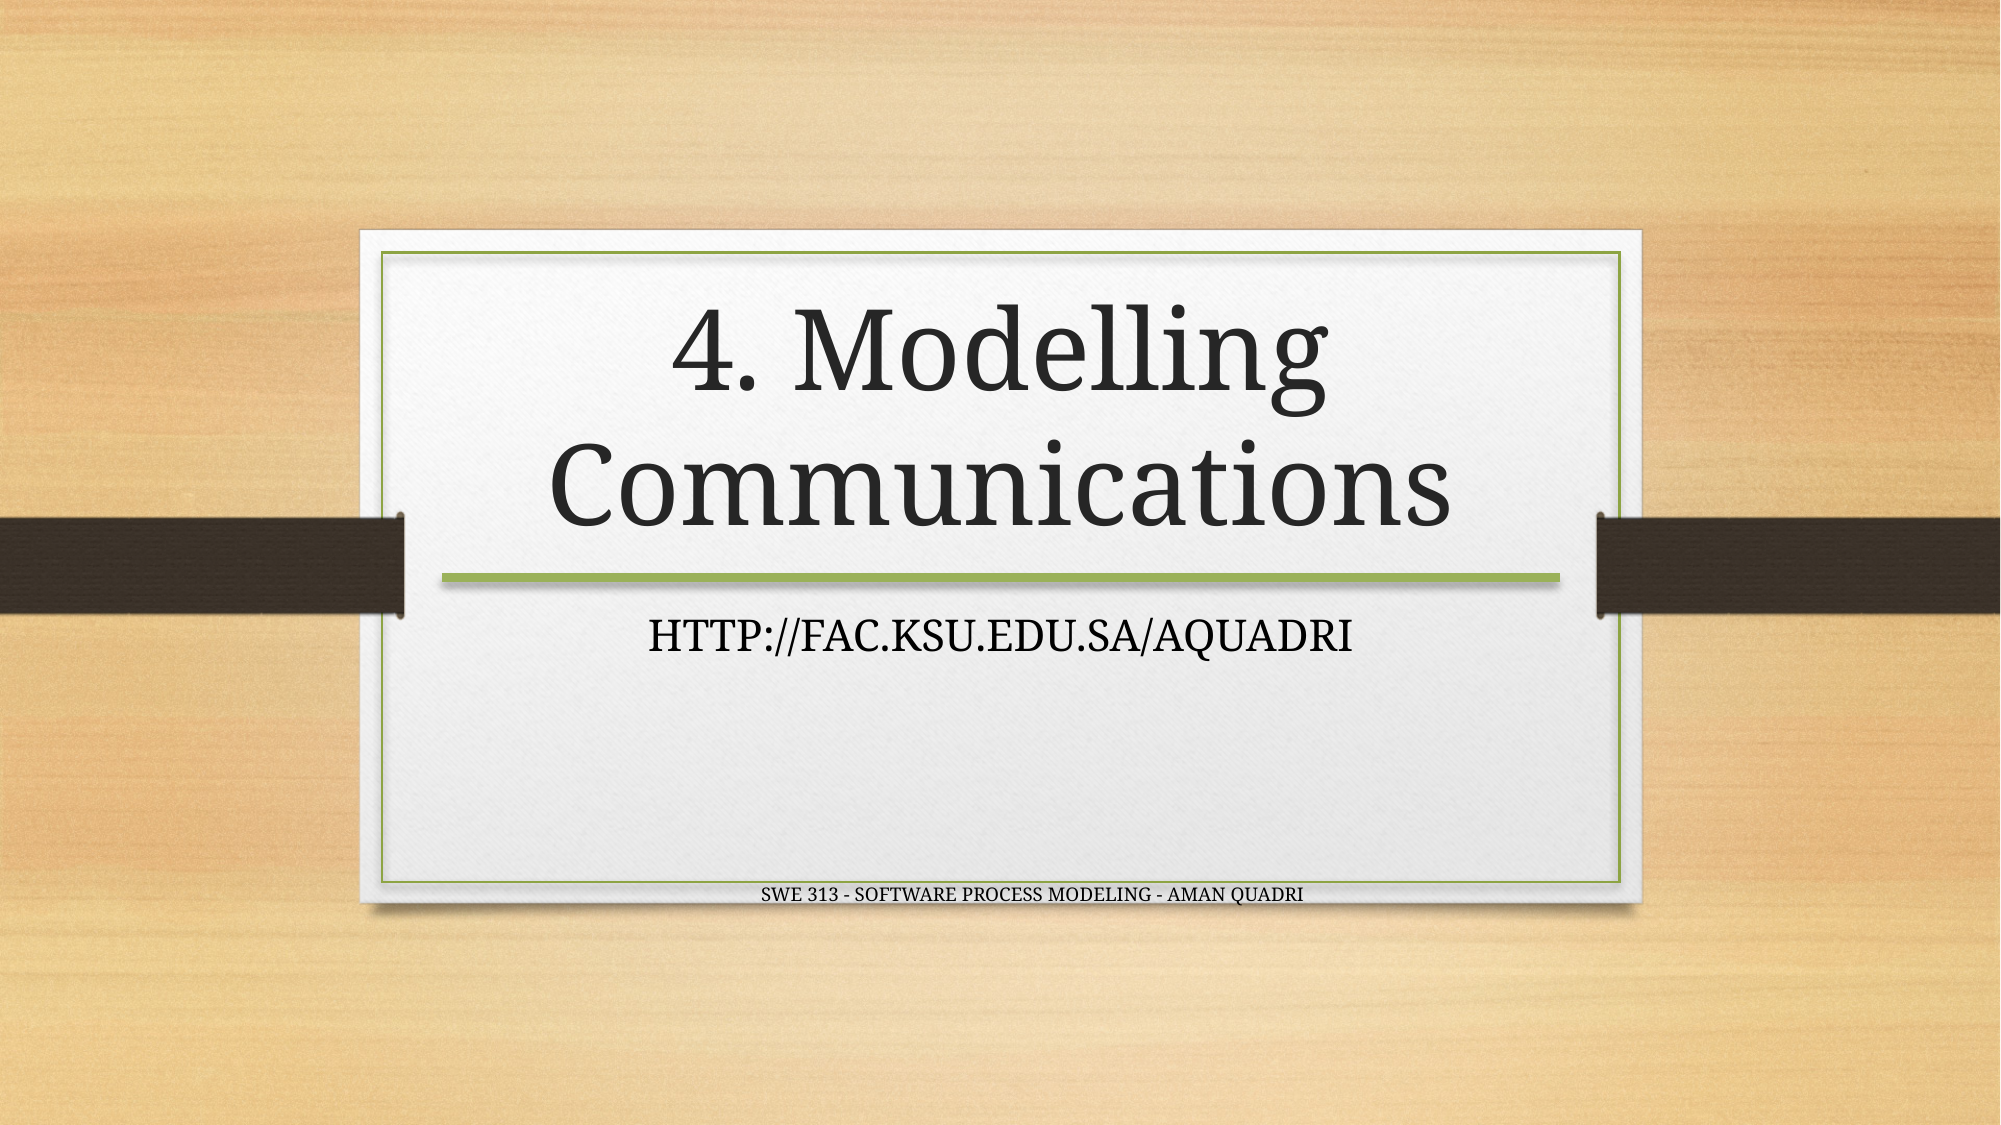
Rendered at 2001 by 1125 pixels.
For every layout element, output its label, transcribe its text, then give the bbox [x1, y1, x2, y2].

subtitle HTTP://FAC.KSU.EDU.SA/AQUADRI [441, 600, 1560, 817]
picture [0, 0, 2001, 1125]
title 4. Modelling Communications [441, 306, 1560, 556]
footer SWE 313 - SOFTWARE PROCESS MODELING - AMAN QUADRI [745, 870, 1602, 917]
